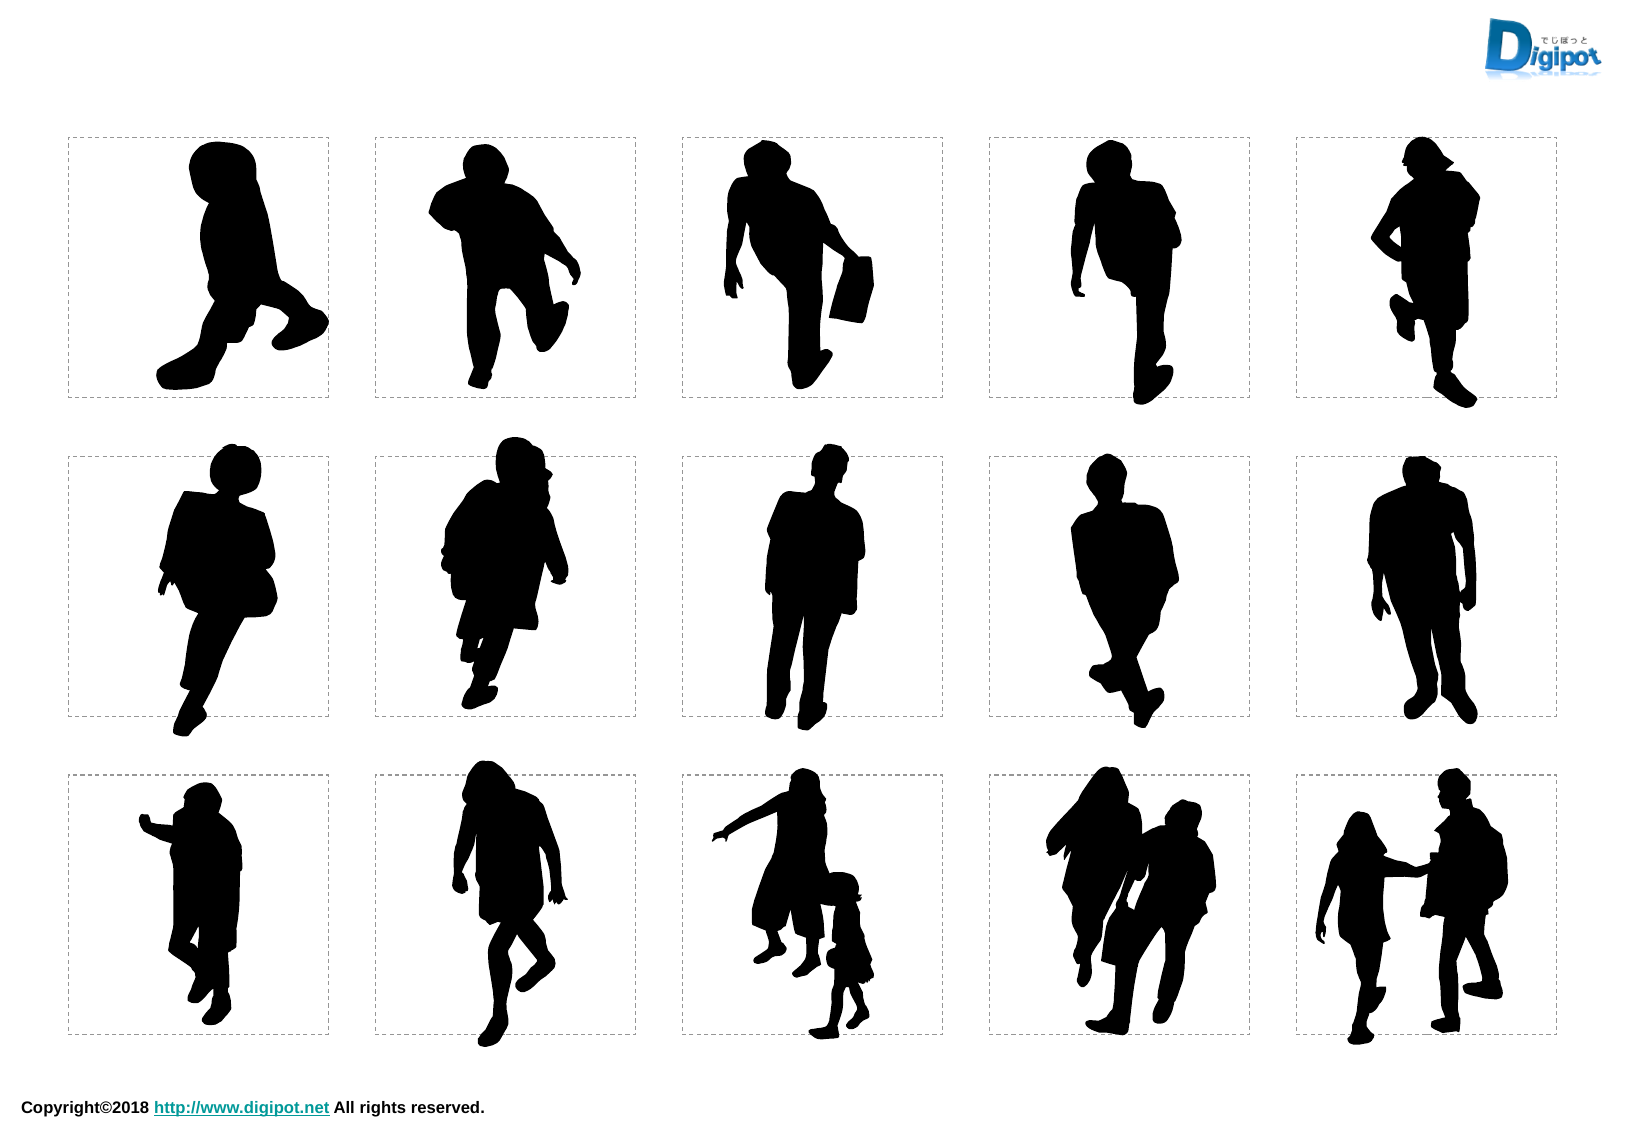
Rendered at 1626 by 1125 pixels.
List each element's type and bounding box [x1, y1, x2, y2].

text_box [428, 144, 581, 390]
text_box [441, 437, 569, 710]
picture [1485, 18, 1602, 82]
text_box [1046, 766, 1217, 1036]
text_box [1315, 768, 1509, 1045]
text_box [452, 760, 568, 1047]
text_box [1367, 456, 1478, 725]
text_box [1070, 140, 1182, 405]
text_box [157, 443, 278, 737]
text_box [156, 141, 329, 390]
text_box [765, 443, 866, 731]
text_box [711, 768, 874, 1040]
text_box [1370, 136, 1481, 408]
text_box [723, 140, 874, 390]
text_box [138, 782, 243, 1026]
text_box [1070, 453, 1180, 728]
